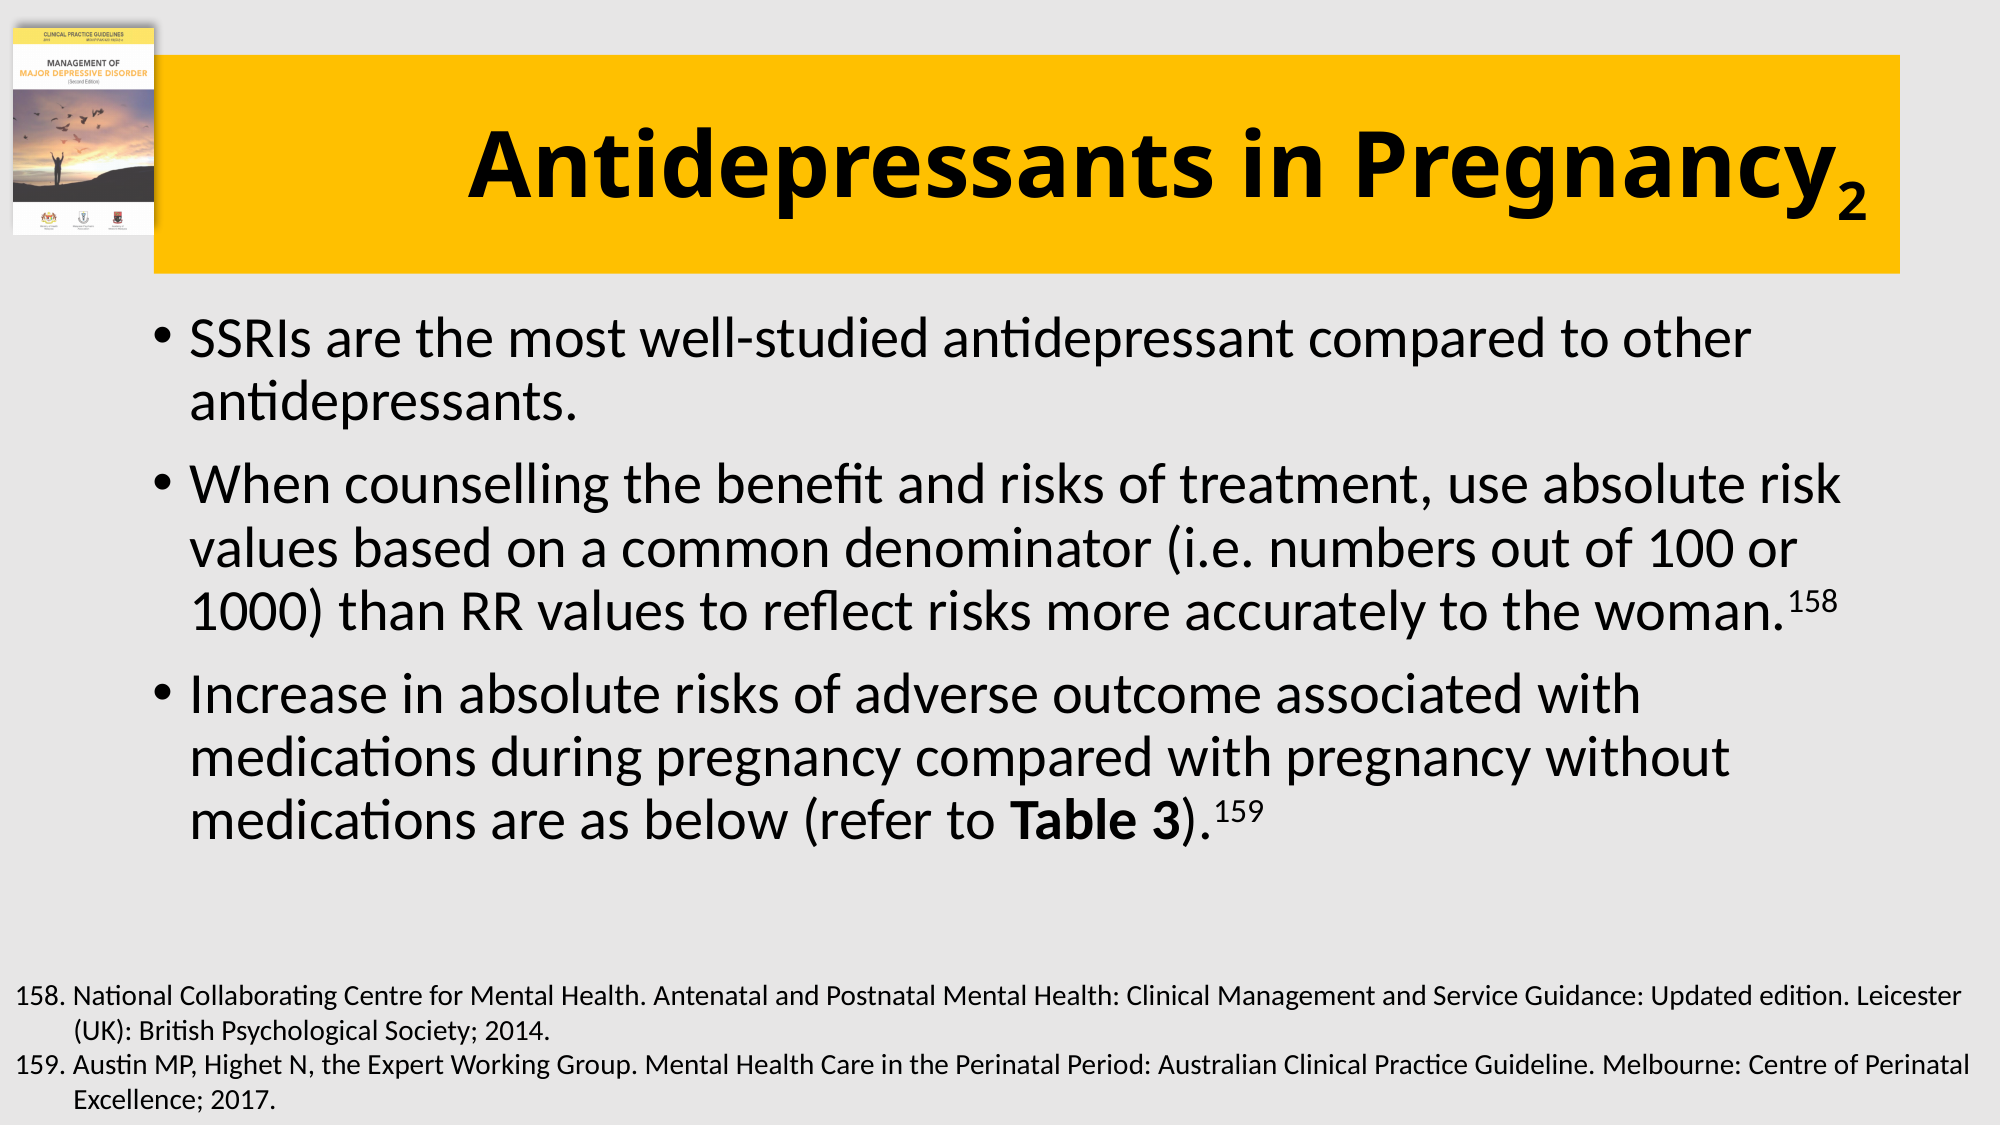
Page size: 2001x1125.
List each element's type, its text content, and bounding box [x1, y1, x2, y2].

list SSRIs are the most well-studied antidepressant compared to other antidepressants. When counselling the benefit and risks of treatment, use absolute risk values based on a common denominator (i.e. numbers out of 100 or 1000) than RR values to reflect risks more accurately to the woman.158 Increase in absolute risks of adverse outcome associated with medications during pregnancy compared with pregnancy without medications are as below (refer to Table 3).159 [137, 299, 1863, 968]
text_box 158. National Collaborating Centre for Mental Health. Antenatal and Postnatal Mental Health: Clinical Management and Service Guidance: Updated edition. Leicester (UK): British Psychological Society; 2014. 159. Austin MP, Highet N, the Expert Working Group. Mental Health Care in the Perinatal Period: Australian Clinical Practice Guideline. Melbourne: Centre of Perinatal Excellence; 2017. [0, 968, 2000, 1123]
title Antidepressants in Pregnancy2 [153, 54, 1900, 274]
picture [13, 28, 154, 235]
